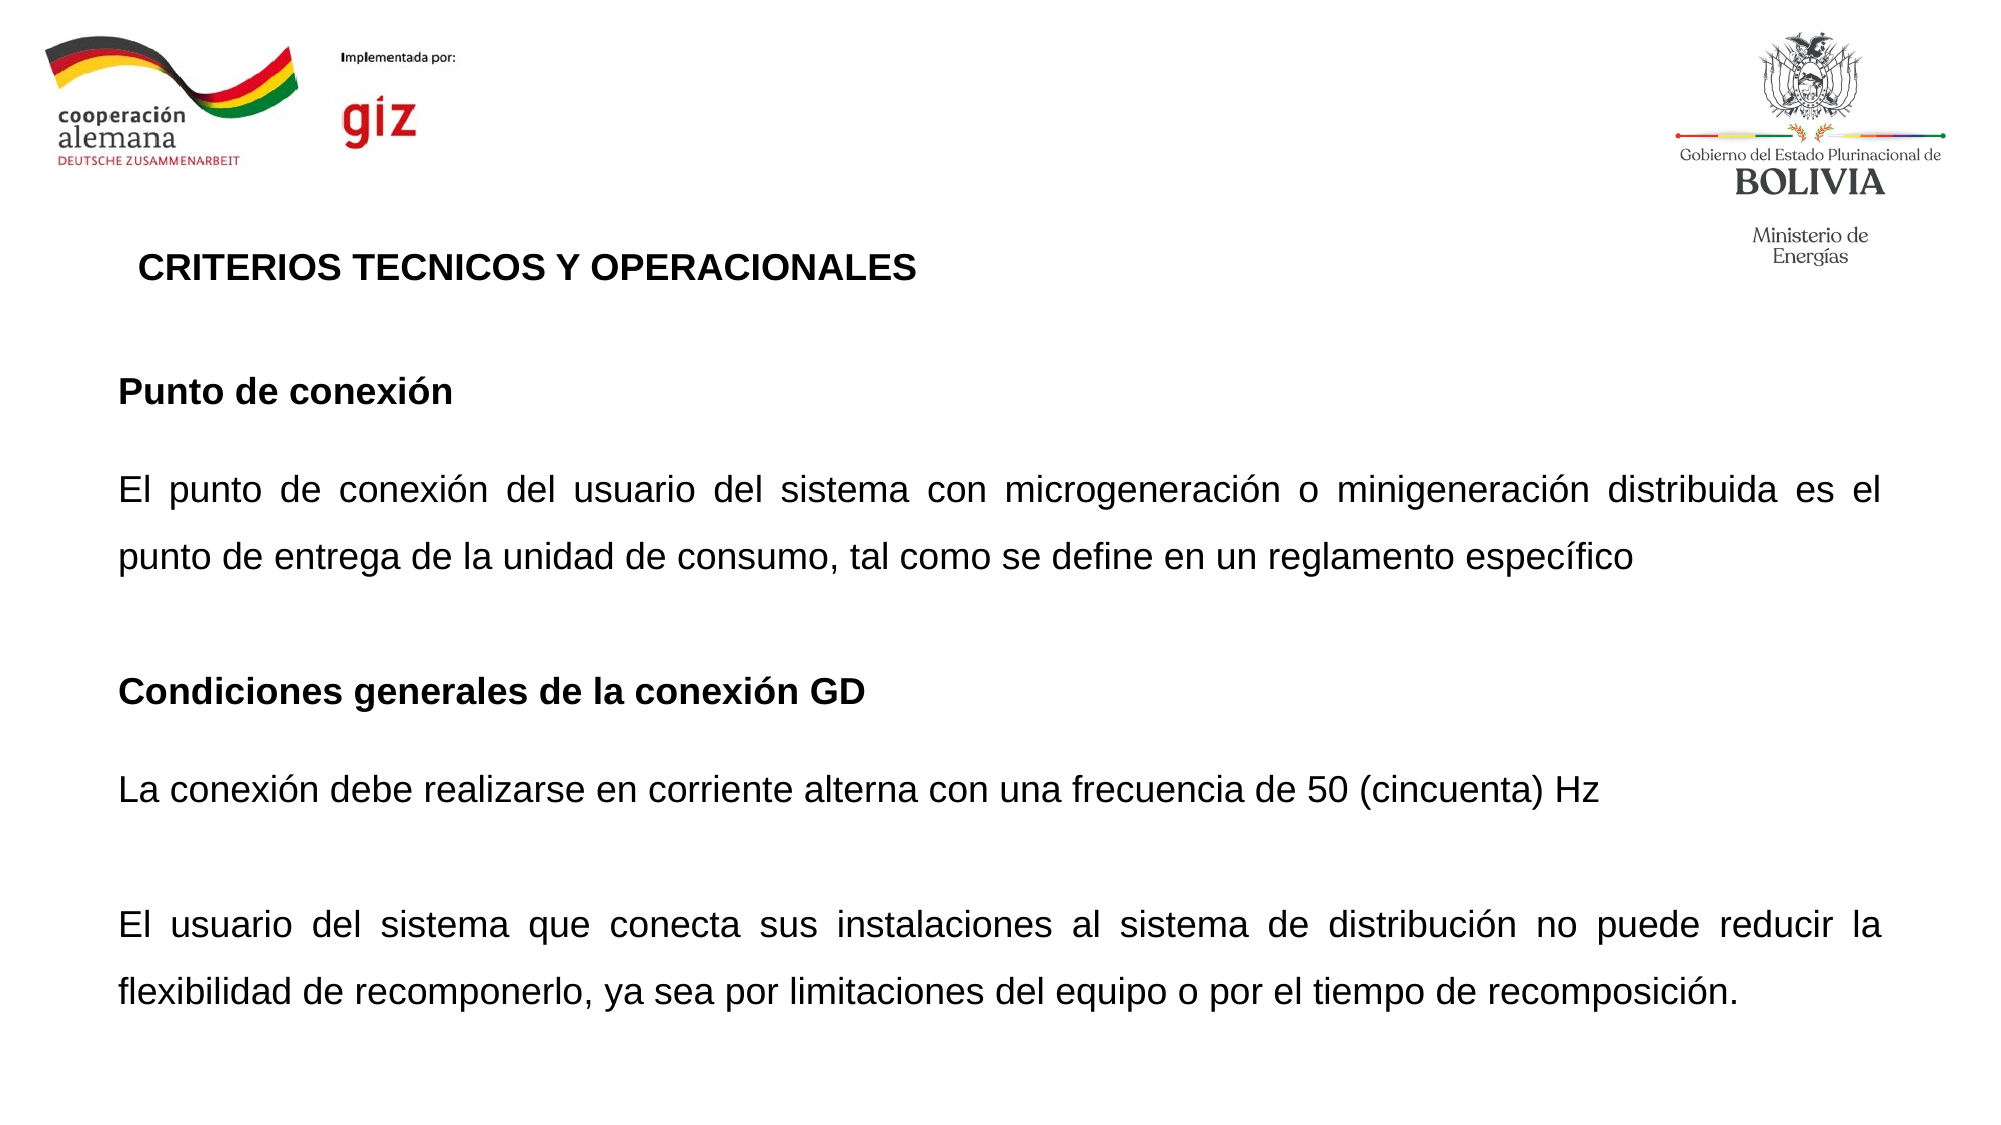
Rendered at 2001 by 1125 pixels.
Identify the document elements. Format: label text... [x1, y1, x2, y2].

picture [16, 0, 483, 199]
text_box Punto de conexión El punto de conexión del usuario del sistema con microgeneración o minigeneración distribuida es el punto de entrega de la unidad de consumo, tal como se define en un reglamento específico Condiciones generales de la conexión GD La conexión debe realizarse en corriente alterna con una frecuencia de 50 (cincuenta) Hz El usuario del sistema que conecta sus instalaciones al sistema de distribución no puede reducir la flexibilidad de recomponerlo, ya sea por limitaciones del equipo o por el tiempo de recomposición. [103, 337, 1897, 1087]
picture [1643, 0, 1978, 296]
text_box CRITERIOS TECNICOS Y OPERACIONALES [123, 236, 933, 296]
